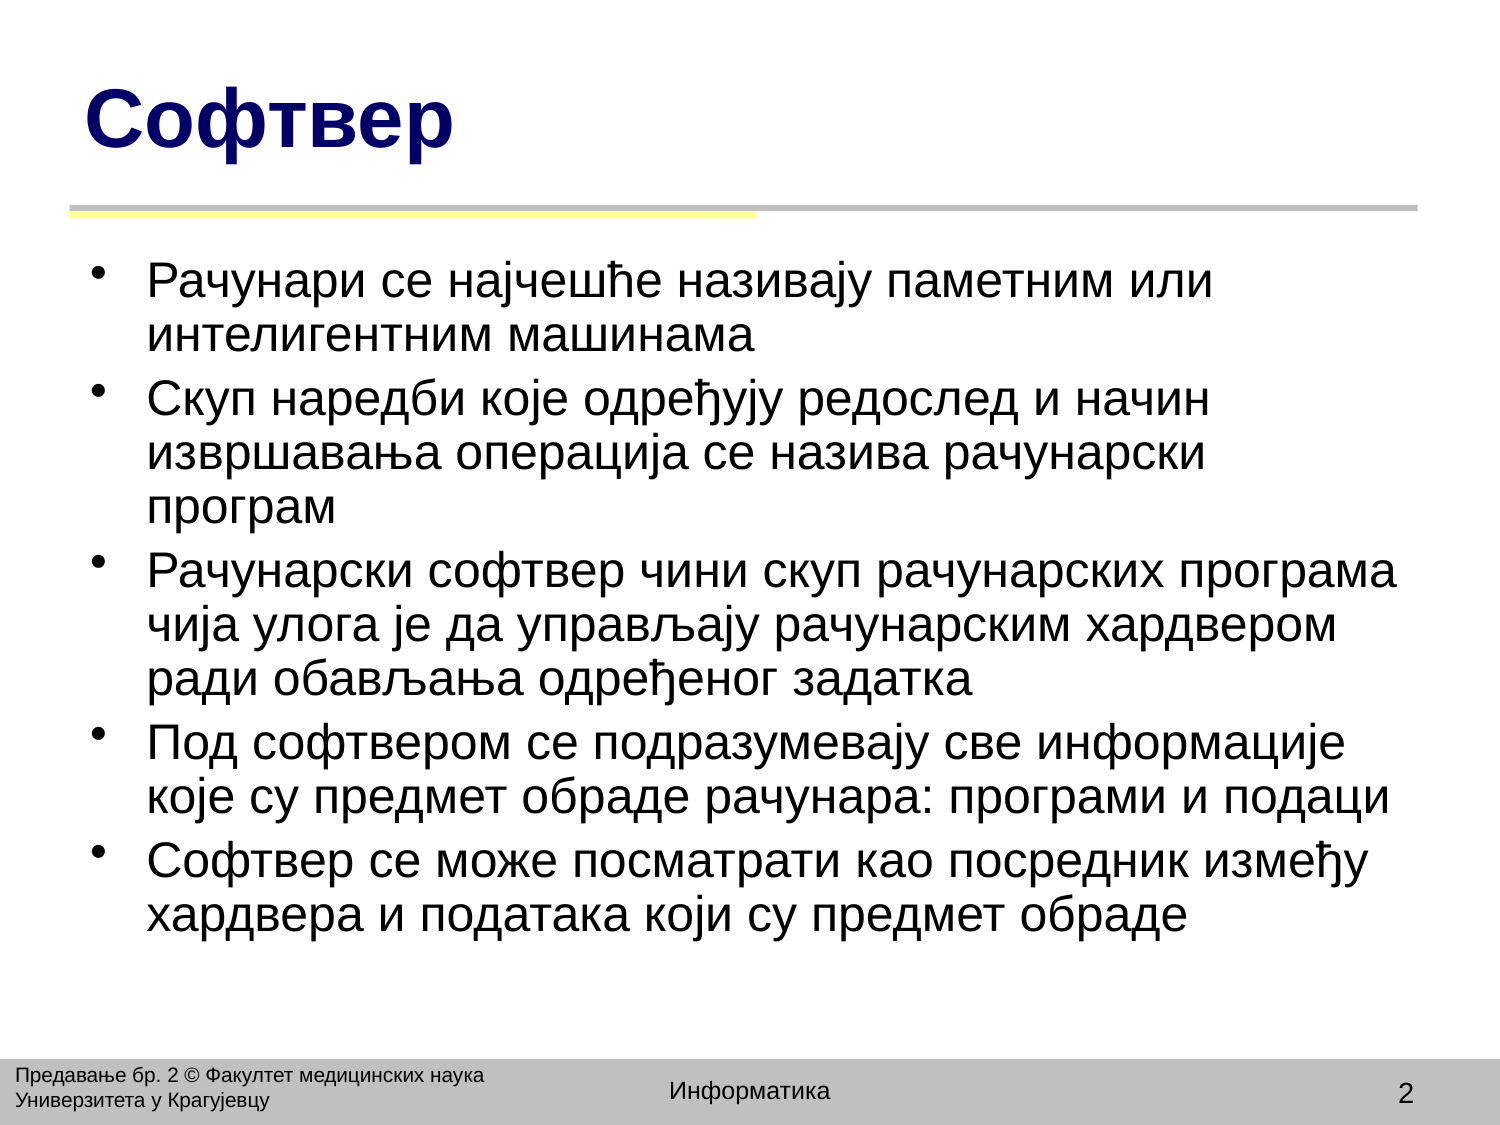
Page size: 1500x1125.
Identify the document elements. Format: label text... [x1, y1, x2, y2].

slide_number Предавање бр. 2 © Факултет медицинских наука Универзитета у Крагујевцу [0, 1053, 607, 1108]
list Рачунари се најчешће називају паметним или интелигентним машинама Скуп наредби које одређују редослед и начин извршавања операција се назива рачунарски програм Рачунарски софтвер чини скуп рачунарских програма чија улога је да управљају рачунарским хардвером ради обављања одређеног задатка Под софтвером се подразумевају све информације које су предмет обраде рачунара: програми и подаци Софтвер се може посматрати као посредник између хардвера и података који су предмет обраде [74, 246, 1426, 1023]
title Софтвер [69, 19, 1426, 208]
footer Информатика [512, 1066, 988, 1125]
slide_number 2 [1079, 1066, 1430, 1125]
